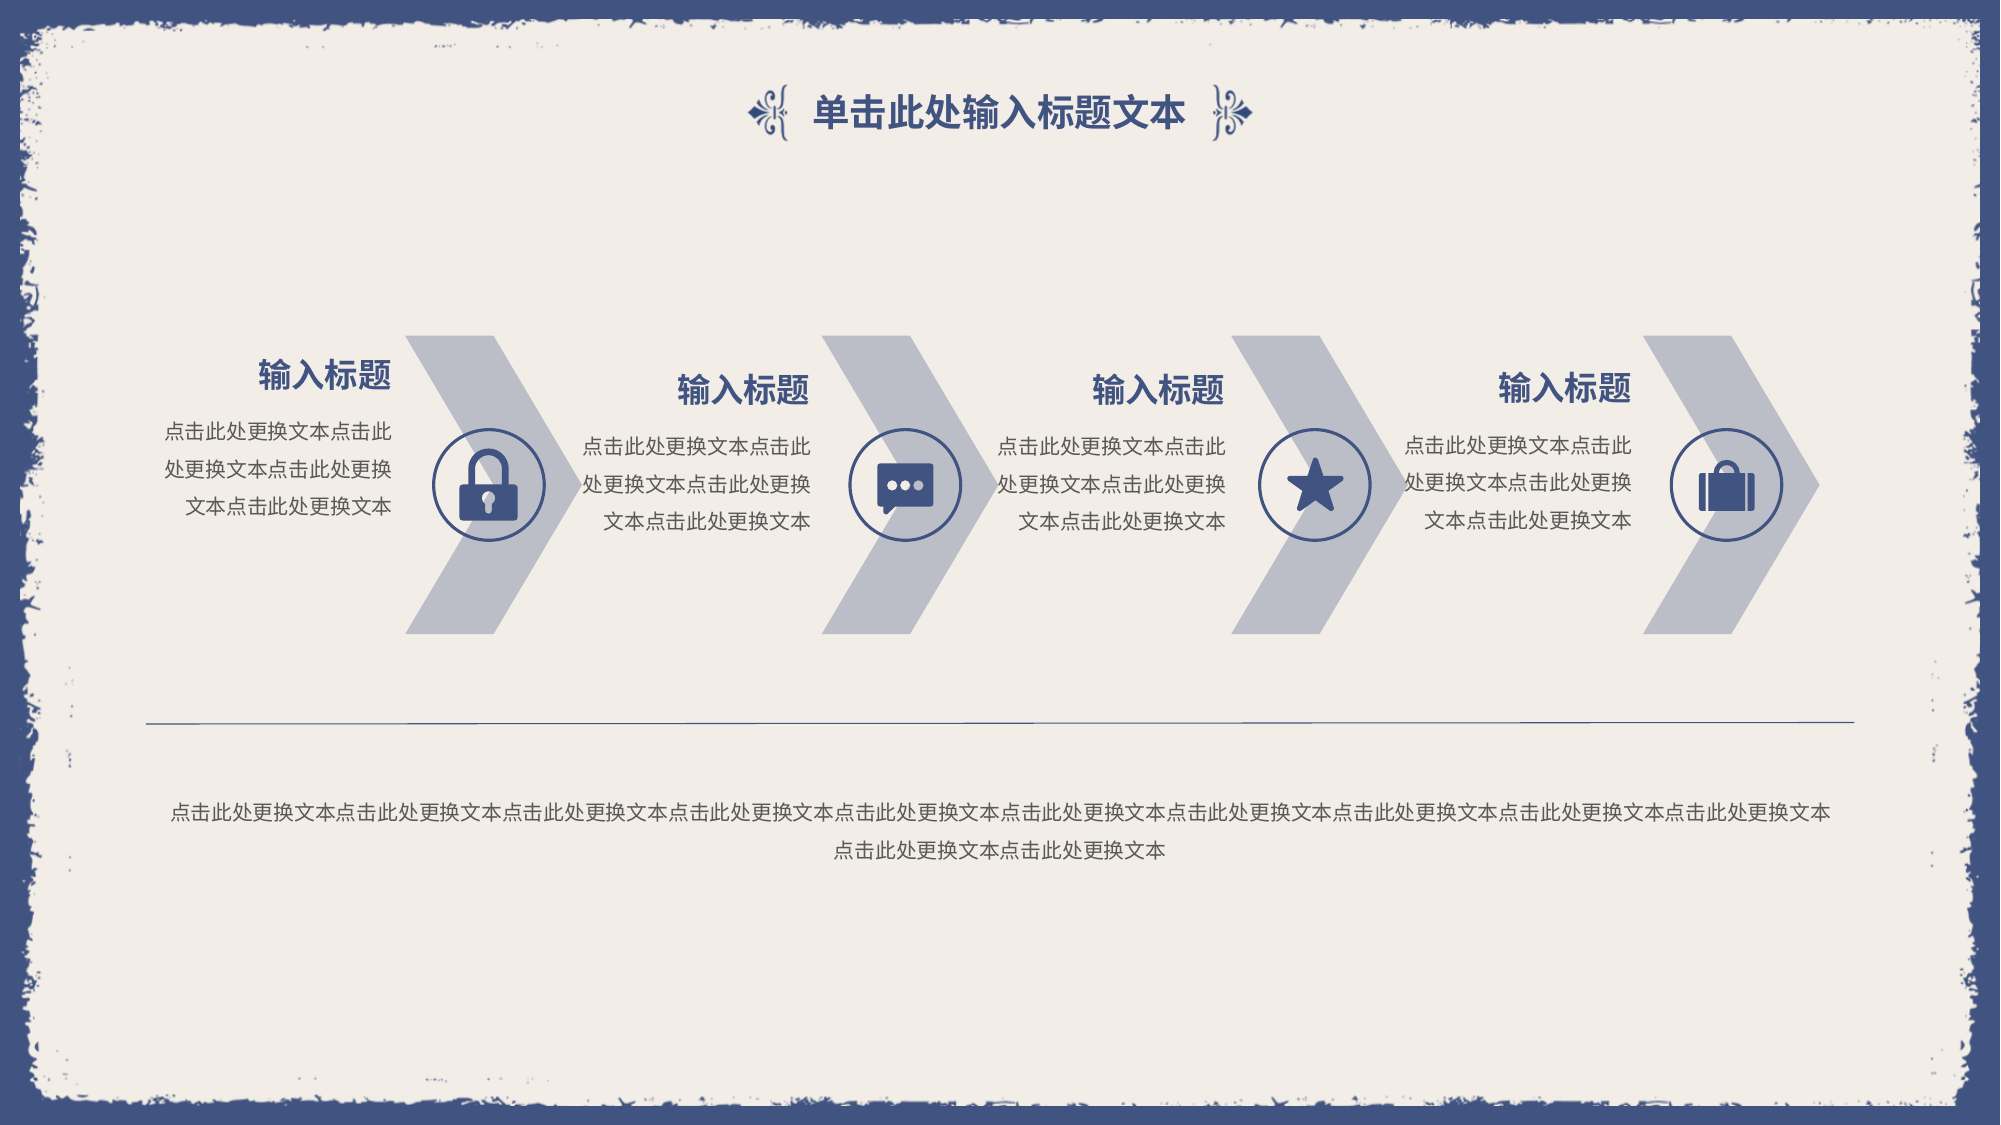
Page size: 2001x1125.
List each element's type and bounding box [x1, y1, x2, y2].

text_box [1259, 429, 1371, 541]
text_box [849, 429, 961, 541]
picture [1204, 93, 1262, 134]
picture [738, 93, 796, 134]
text_box [1671, 429, 1782, 541]
text_box [433, 429, 545, 541]
text_box [0, 6, 2000, 1119]
